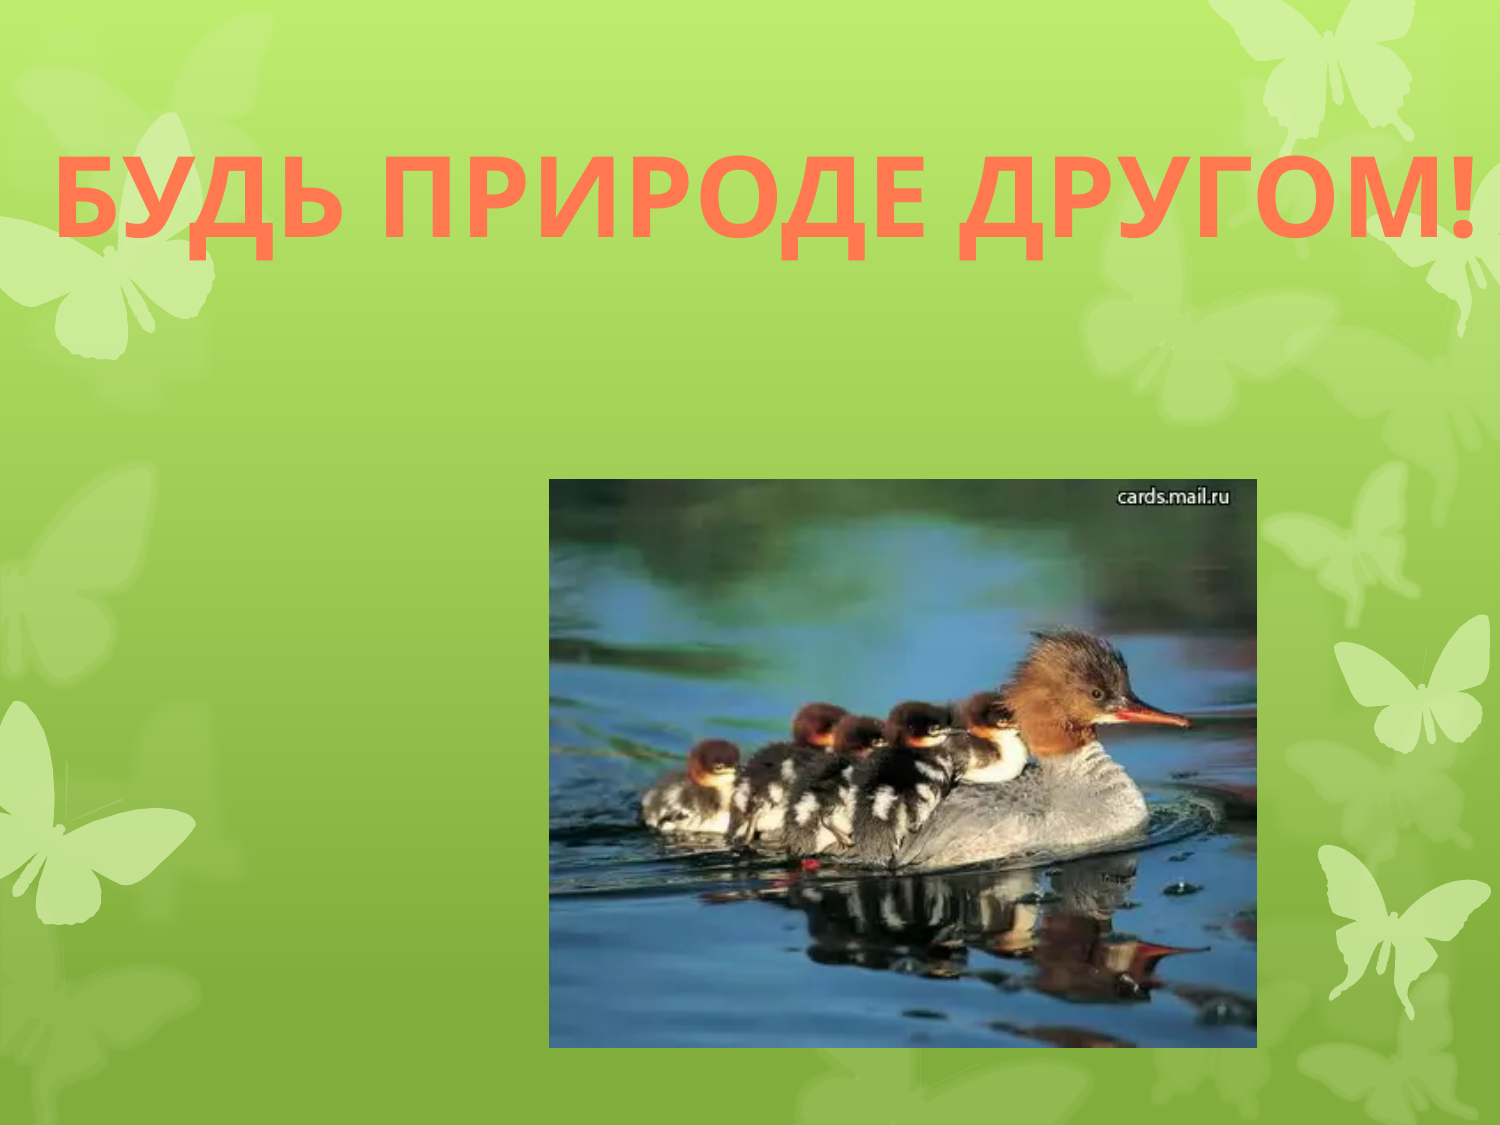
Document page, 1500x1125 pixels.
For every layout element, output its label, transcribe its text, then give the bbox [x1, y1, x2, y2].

text_box БУДЬ ПРИРОДЕ ДРУГОМ! [29, 117, 1500, 268]
picture [548, 479, 1257, 1048]
